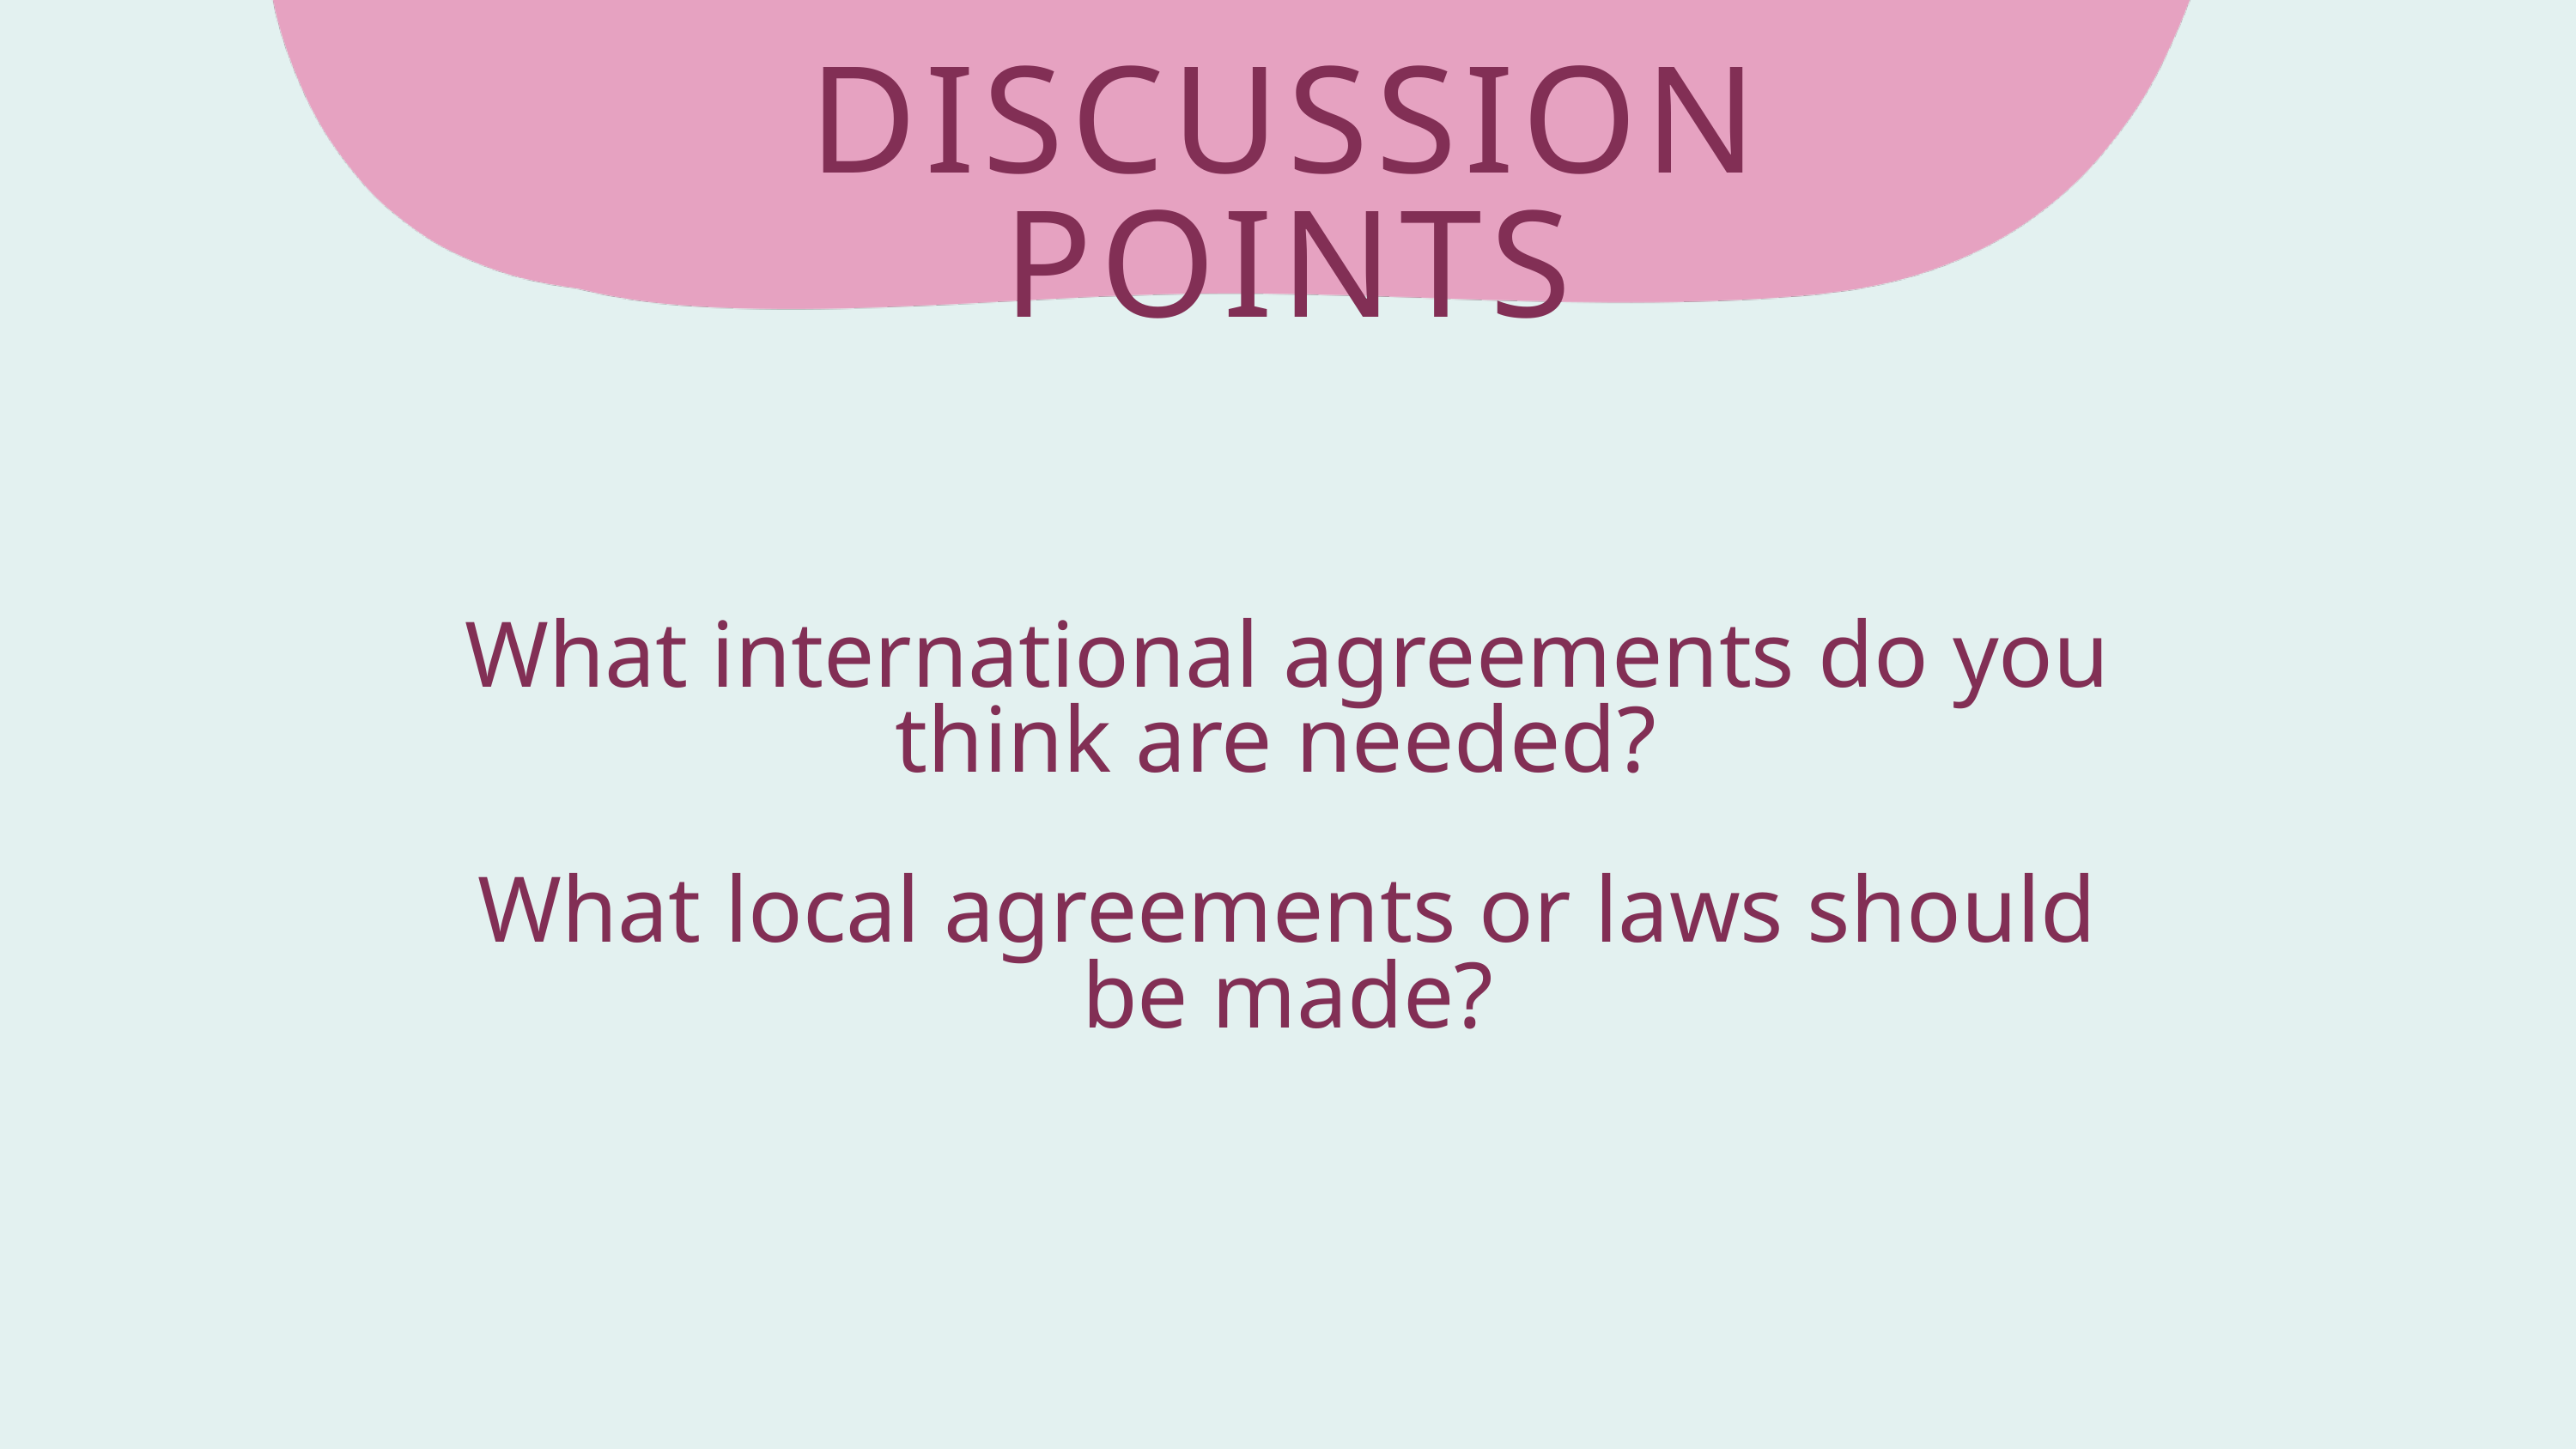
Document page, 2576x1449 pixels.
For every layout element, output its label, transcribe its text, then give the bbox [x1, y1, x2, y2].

text_box DISCUSSION POINTS [513, 59, 2063, 347]
text_box [258, 0, 2257, 312]
text_box What international agreements do you think are needed? What local agreements or laws should be made? [438, 535, 2138, 1216]
